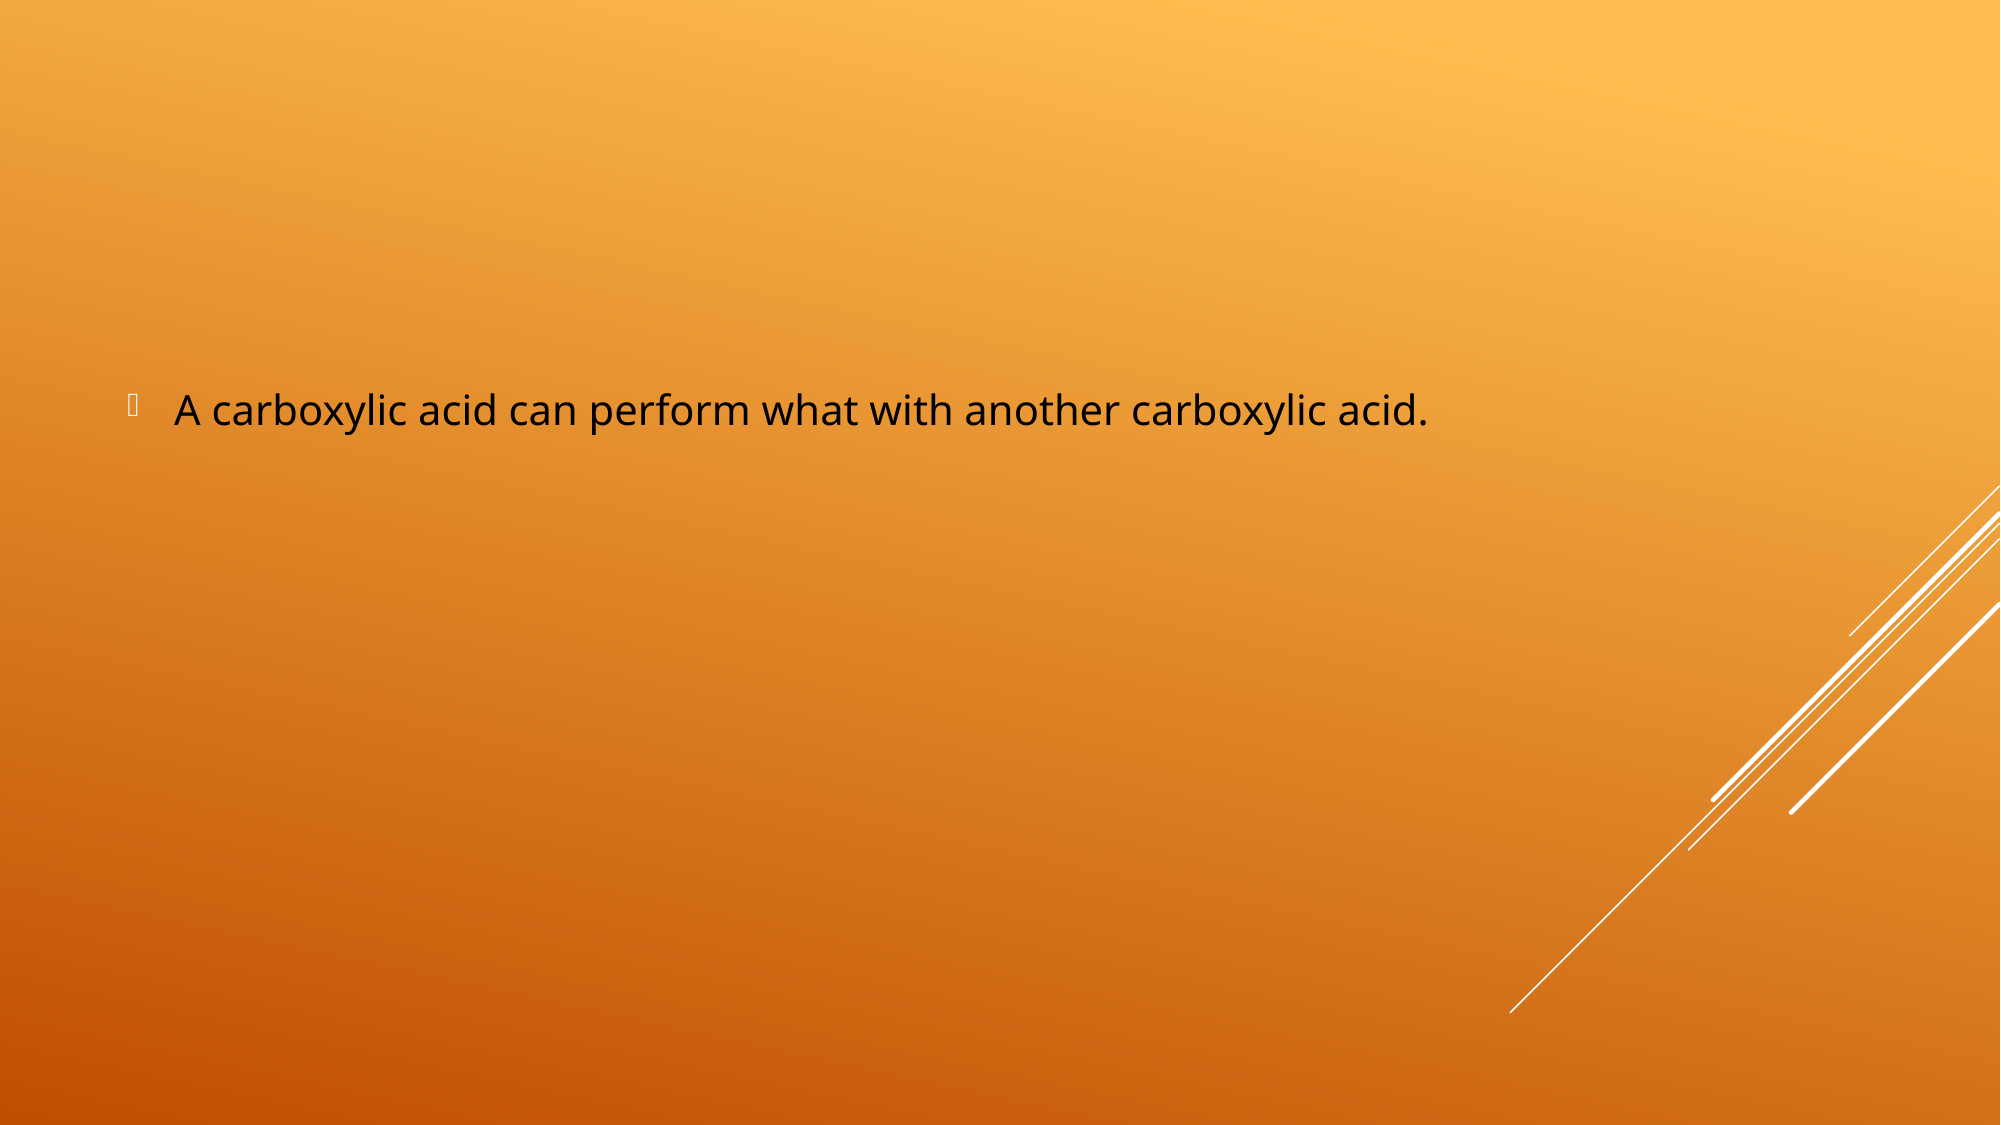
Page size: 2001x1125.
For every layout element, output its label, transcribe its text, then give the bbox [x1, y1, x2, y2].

list A carboxylic acid can perform what with another carboxylic acid. [112, 112, 1513, 706]
